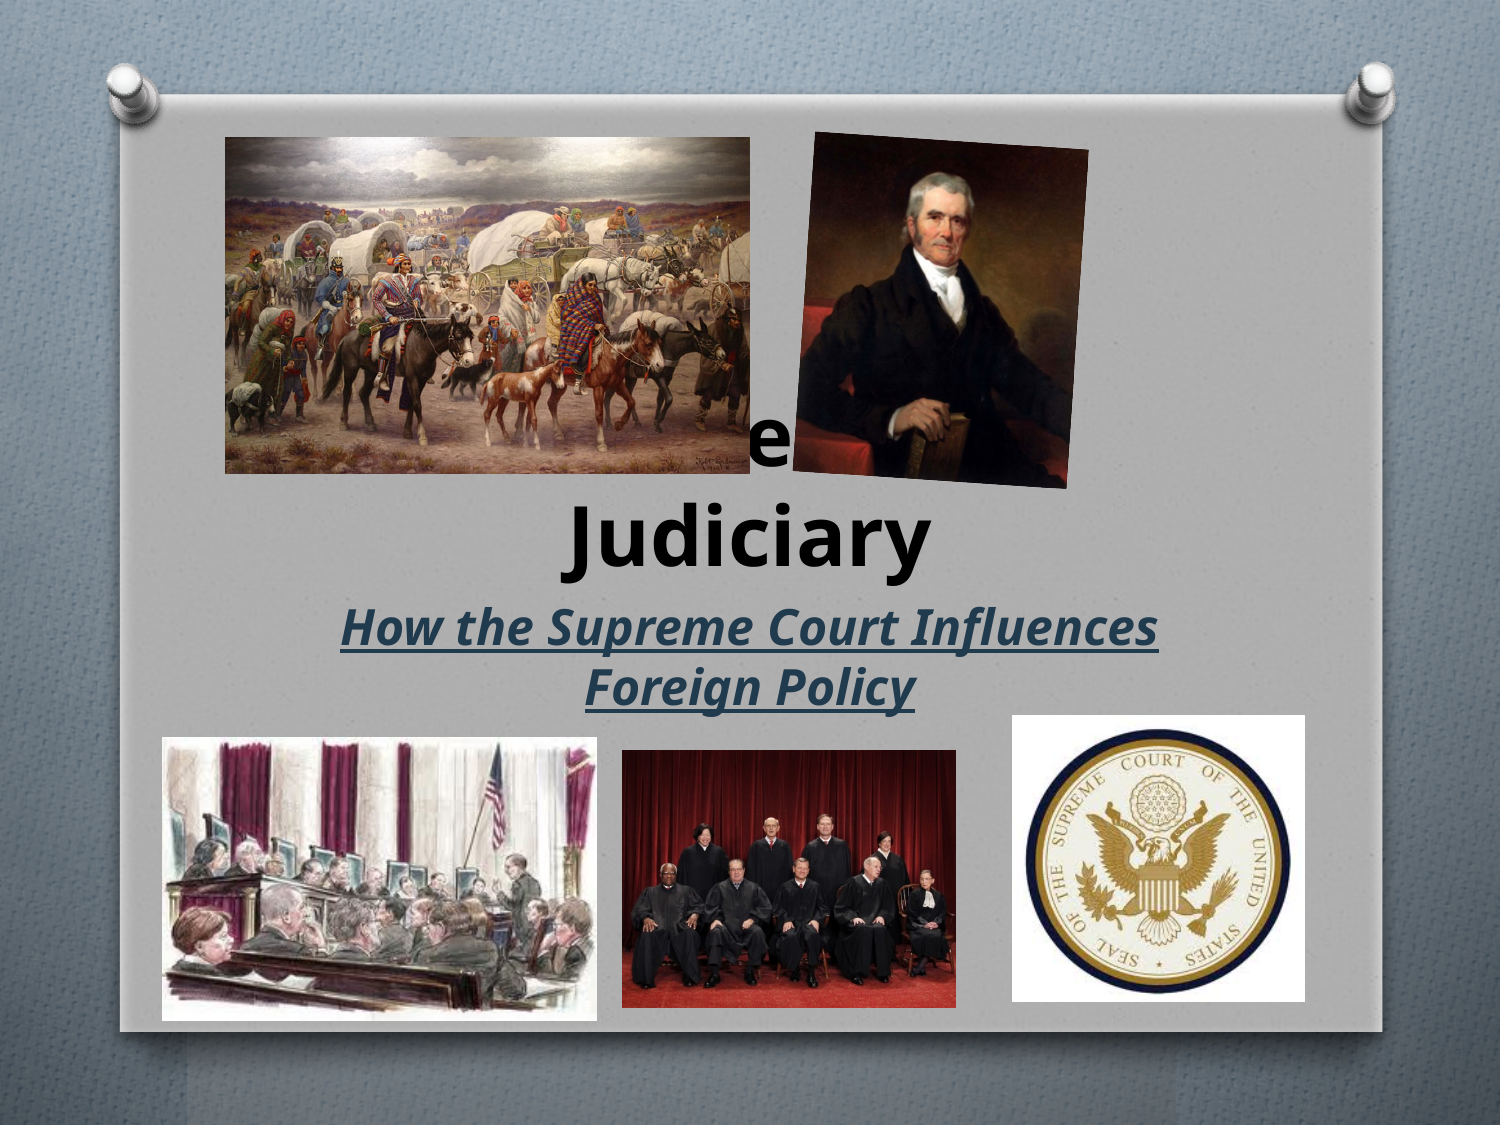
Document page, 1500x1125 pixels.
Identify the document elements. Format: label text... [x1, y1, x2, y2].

picture [622, 750, 957, 1008]
picture [1012, 715, 1305, 1002]
picture [162, 737, 598, 1021]
picture [793, 132, 1088, 489]
title The Role of the Judiciary [237, 367, 1263, 591]
picture [75, 29, 198, 153]
picture [224, 137, 751, 474]
picture [1317, 35, 1439, 156]
list How the Supreme Court Influences Foreign Policy [238, 587, 1262, 803]
